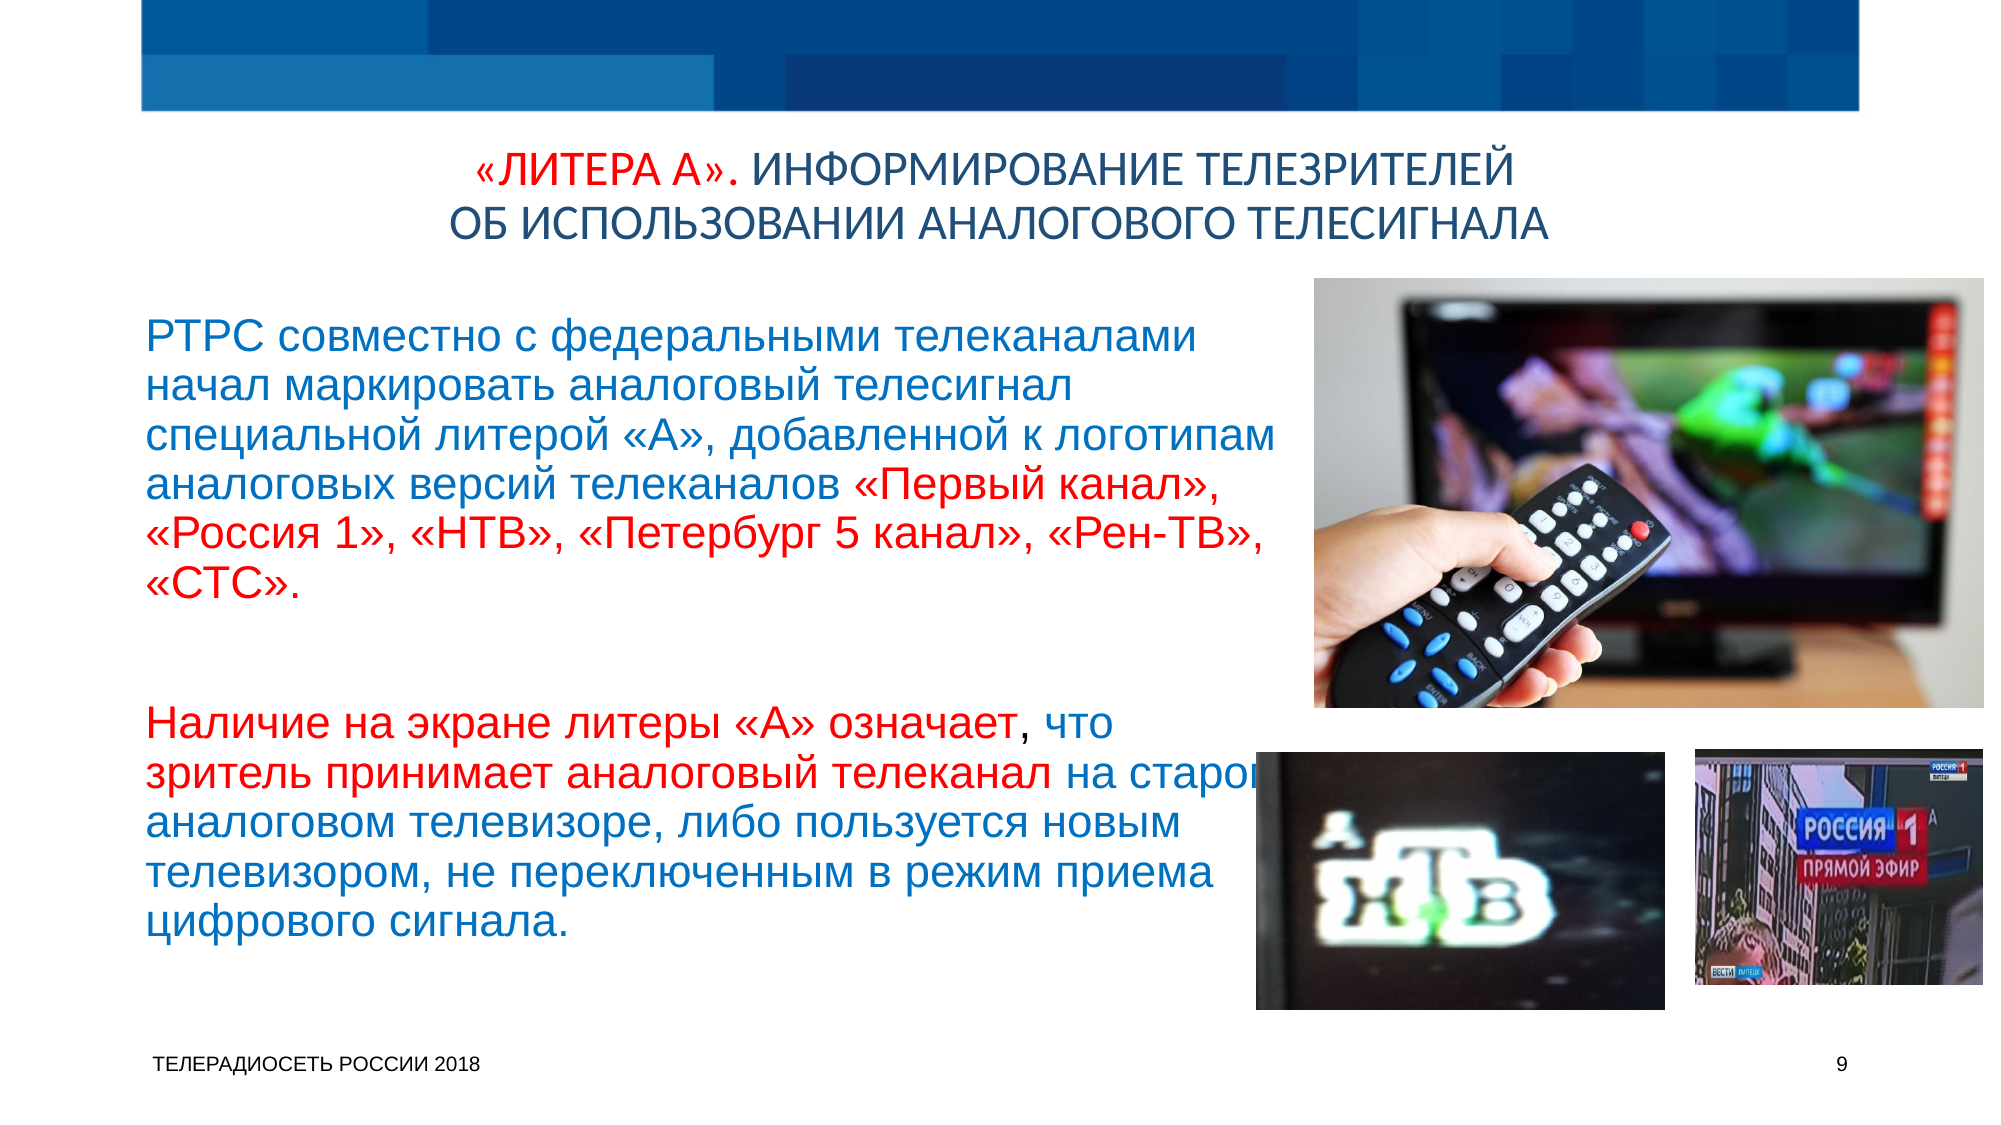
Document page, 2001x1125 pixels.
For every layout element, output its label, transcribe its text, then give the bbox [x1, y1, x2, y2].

title «ЛИТЕРА А». ИНФОРМИРОВАНИЕ ТЕЛЕЗРИТЕЛЕЙ ОБ ИСПОЛЬЗОВАНИИ АНАЛОГОВОГО ТЕЛЕСИГНАЛА [137, 134, 1863, 353]
picture [0, 0, 2001, 1125]
footer ТЕЛЕРАДИОСЕТЬ РОССИИ 2018 [137, 1042, 813, 1103]
slide_number 9 [1412, 1042, 1863, 1103]
list РТРС совместно с федеральными телеканалами начал маркировать аналоговый телесигнал специальной литерой «А», добавленной к логотипам аналоговых версий телеканалов «Первый канал», «Россия 1», «НТВ», «Петербург 5 канал», «Рен-ТВ», «СТС». Наличие на экране литеры «А» означает, что зритель принимает аналоговый телеканал на старом аналоговом телевизоре, либо пользуется новым телевизором, не переключенным в режим приема цифрового сигнала. [130, 304, 1305, 1004]
